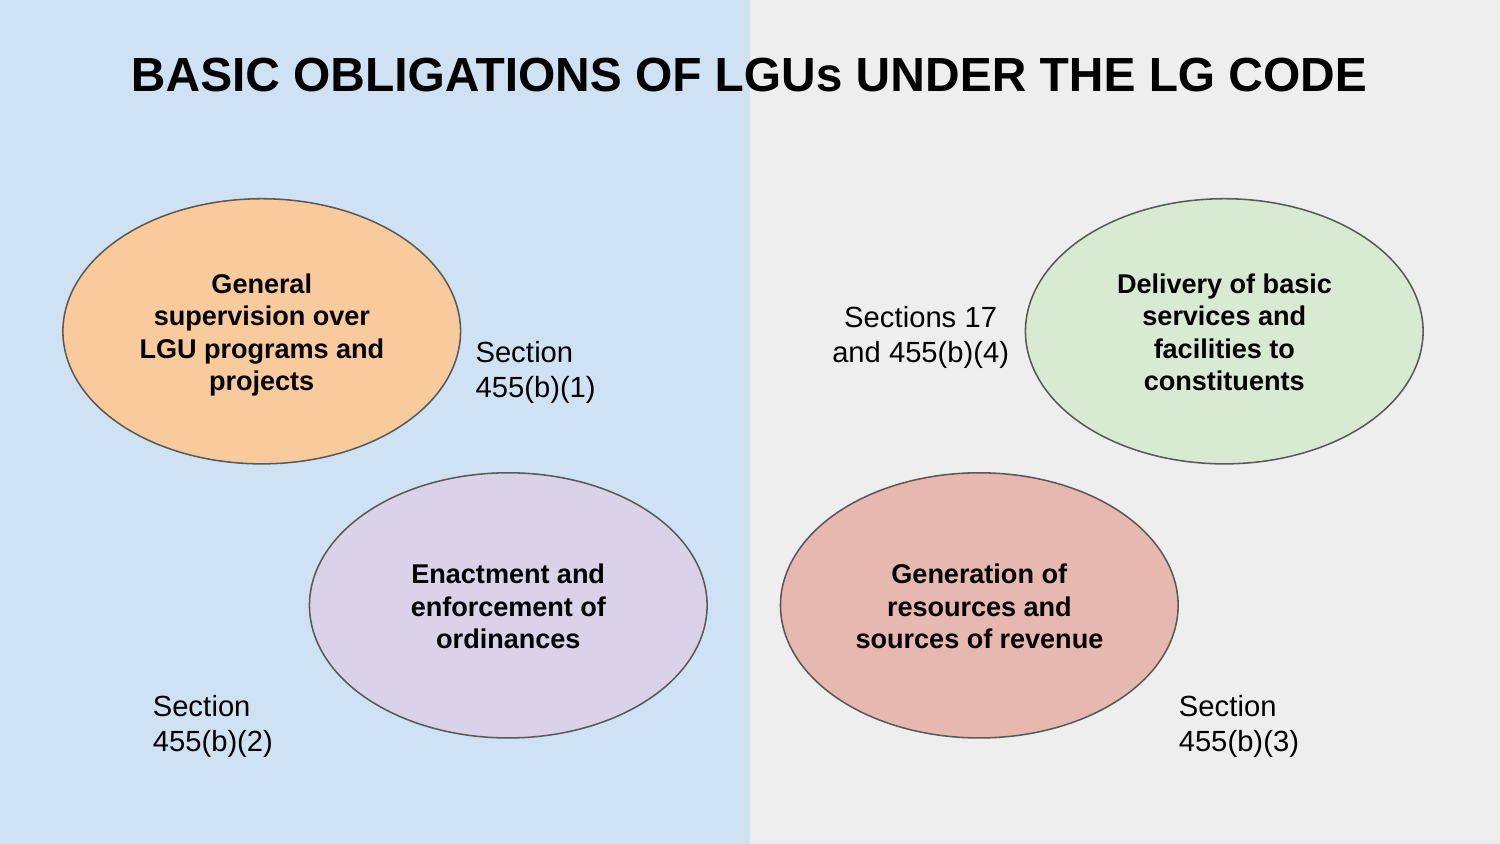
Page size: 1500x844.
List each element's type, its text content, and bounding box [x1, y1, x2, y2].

text_box Section 455(b)(3) [1163, 672, 1374, 773]
text_box General supervision over LGU programs and projects [62, 198, 460, 464]
text_box Delivery of basic services and facilities to constituents [1026, 198, 1424, 464]
text_box Enactment and enforcement of ordinances [309, 472, 708, 738]
text_box Section 455(b)(2) [137, 672, 347, 773]
text_box Generation of resources and sources of revenue [780, 472, 1179, 738]
text_box BASIC OBLIGATIONS OF LGUs UNDER THE LG CODE [57, 28, 1443, 116]
text_box Sections 17 and 455(b)(4) [816, 283, 1026, 384]
text_box Section 455(b)(1) [460, 318, 670, 419]
